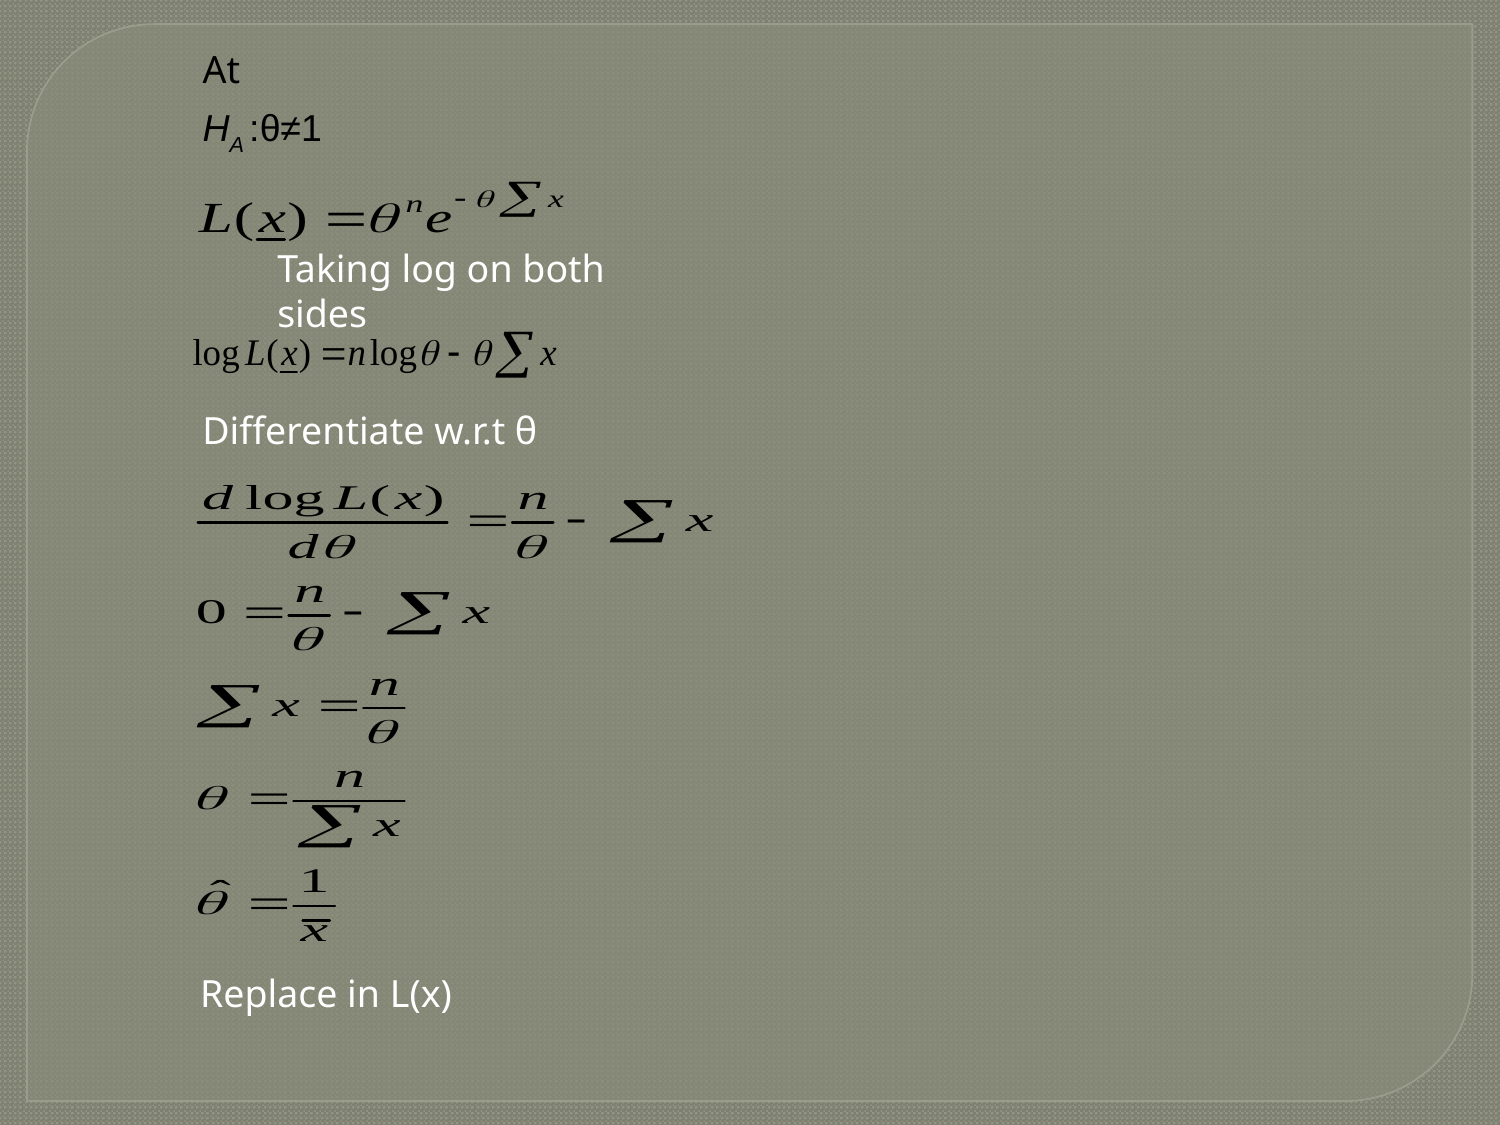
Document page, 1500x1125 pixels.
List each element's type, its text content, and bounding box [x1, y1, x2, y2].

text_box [187, 474, 726, 951]
text_box Replace in L(x) [185, 962, 467, 1023]
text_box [187, 324, 563, 388]
text_box At [187, 37, 288, 96]
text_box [187, 174, 576, 251]
text_box Taking log on both sides [262, 237, 675, 343]
text_box Differentiate w.r.t θ [187, 399, 638, 460]
text_box HA :θ≠1 [187, 96, 363, 165]
